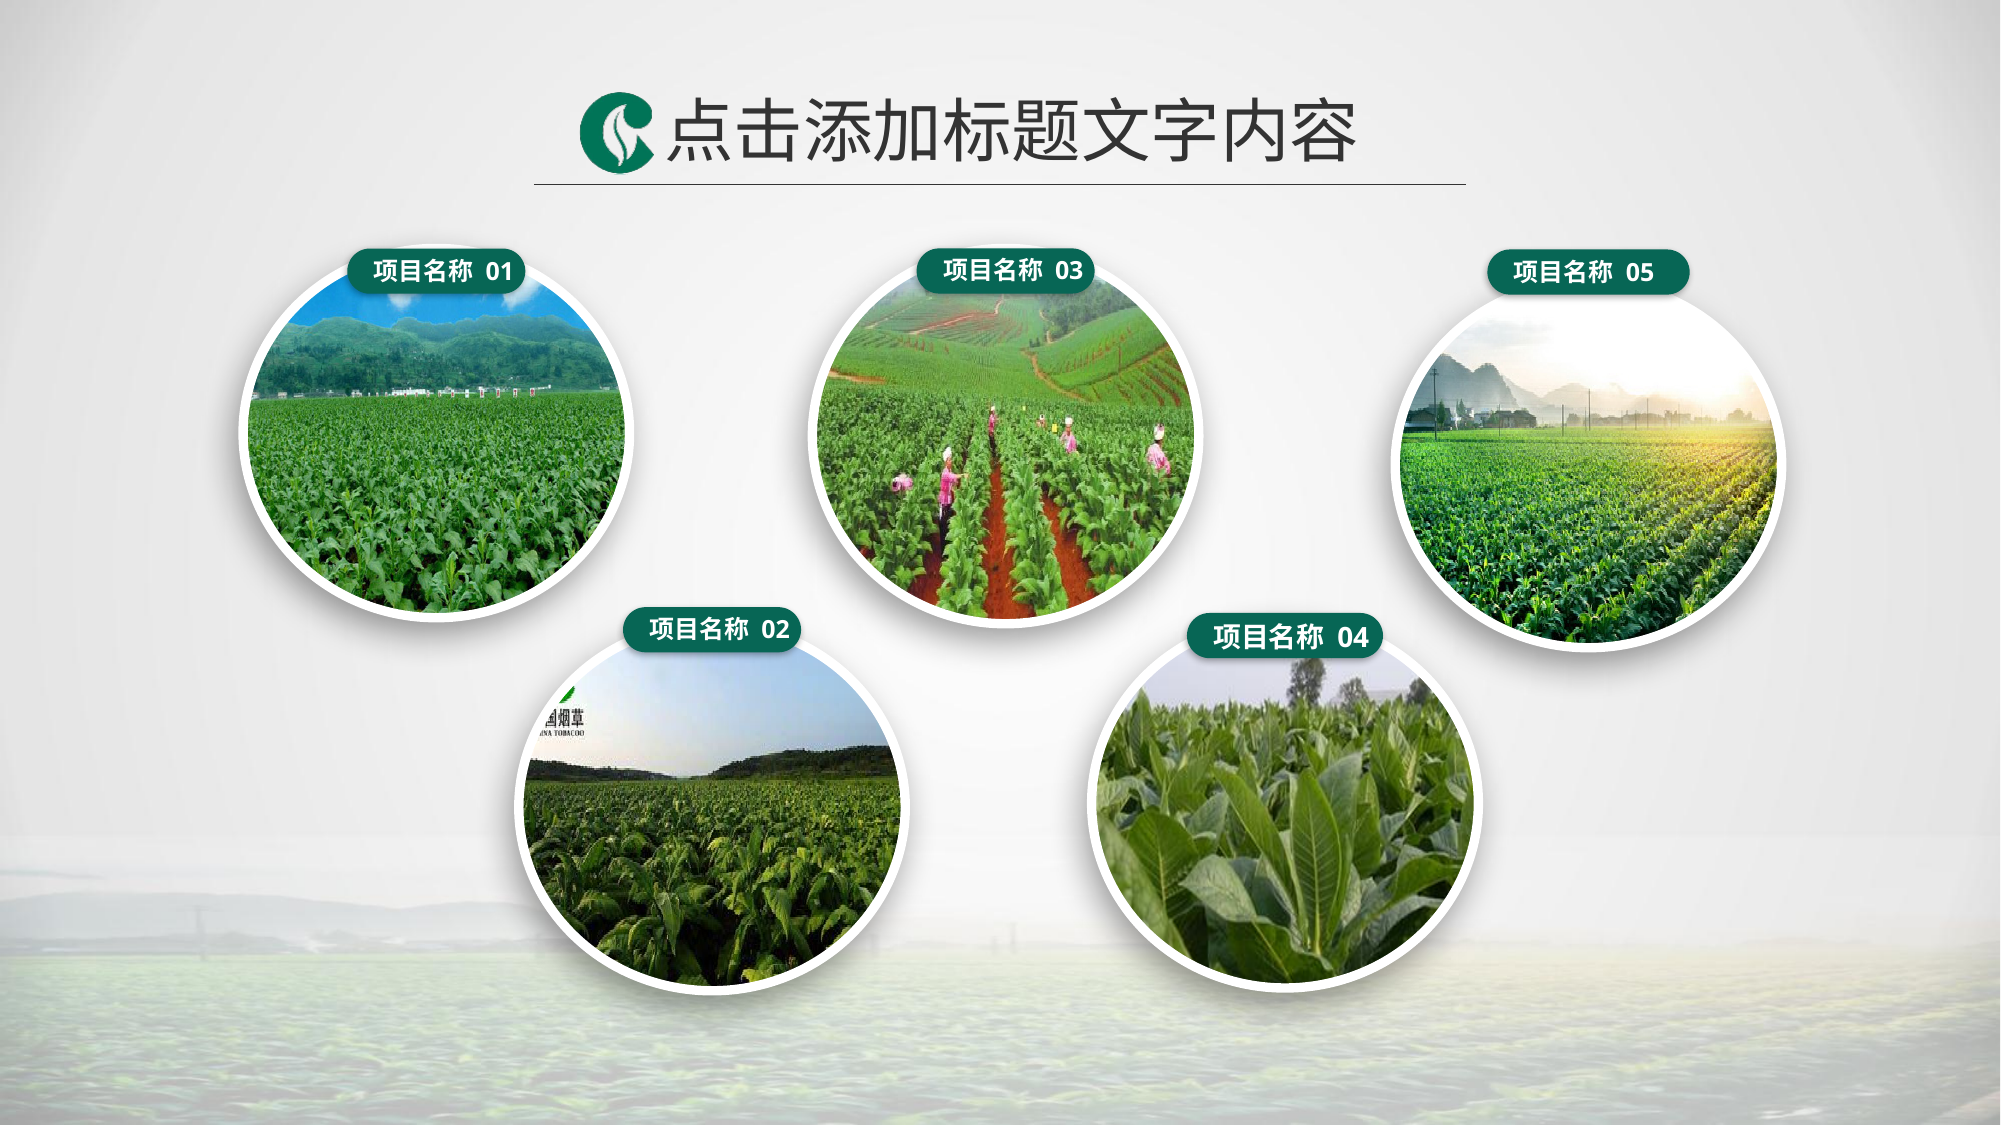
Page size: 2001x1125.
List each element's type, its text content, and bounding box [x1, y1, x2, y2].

text_box 项目名称 04 [1204, 612, 1375, 617]
text_box 点击添加标题文字内容 [641, 80, 1382, 179]
picture [0, 0, 2001, 1125]
text_box 项目名称 05 [1486, 248, 1691, 280]
text_box 项目名称 02 [633, 606, 801, 622]
